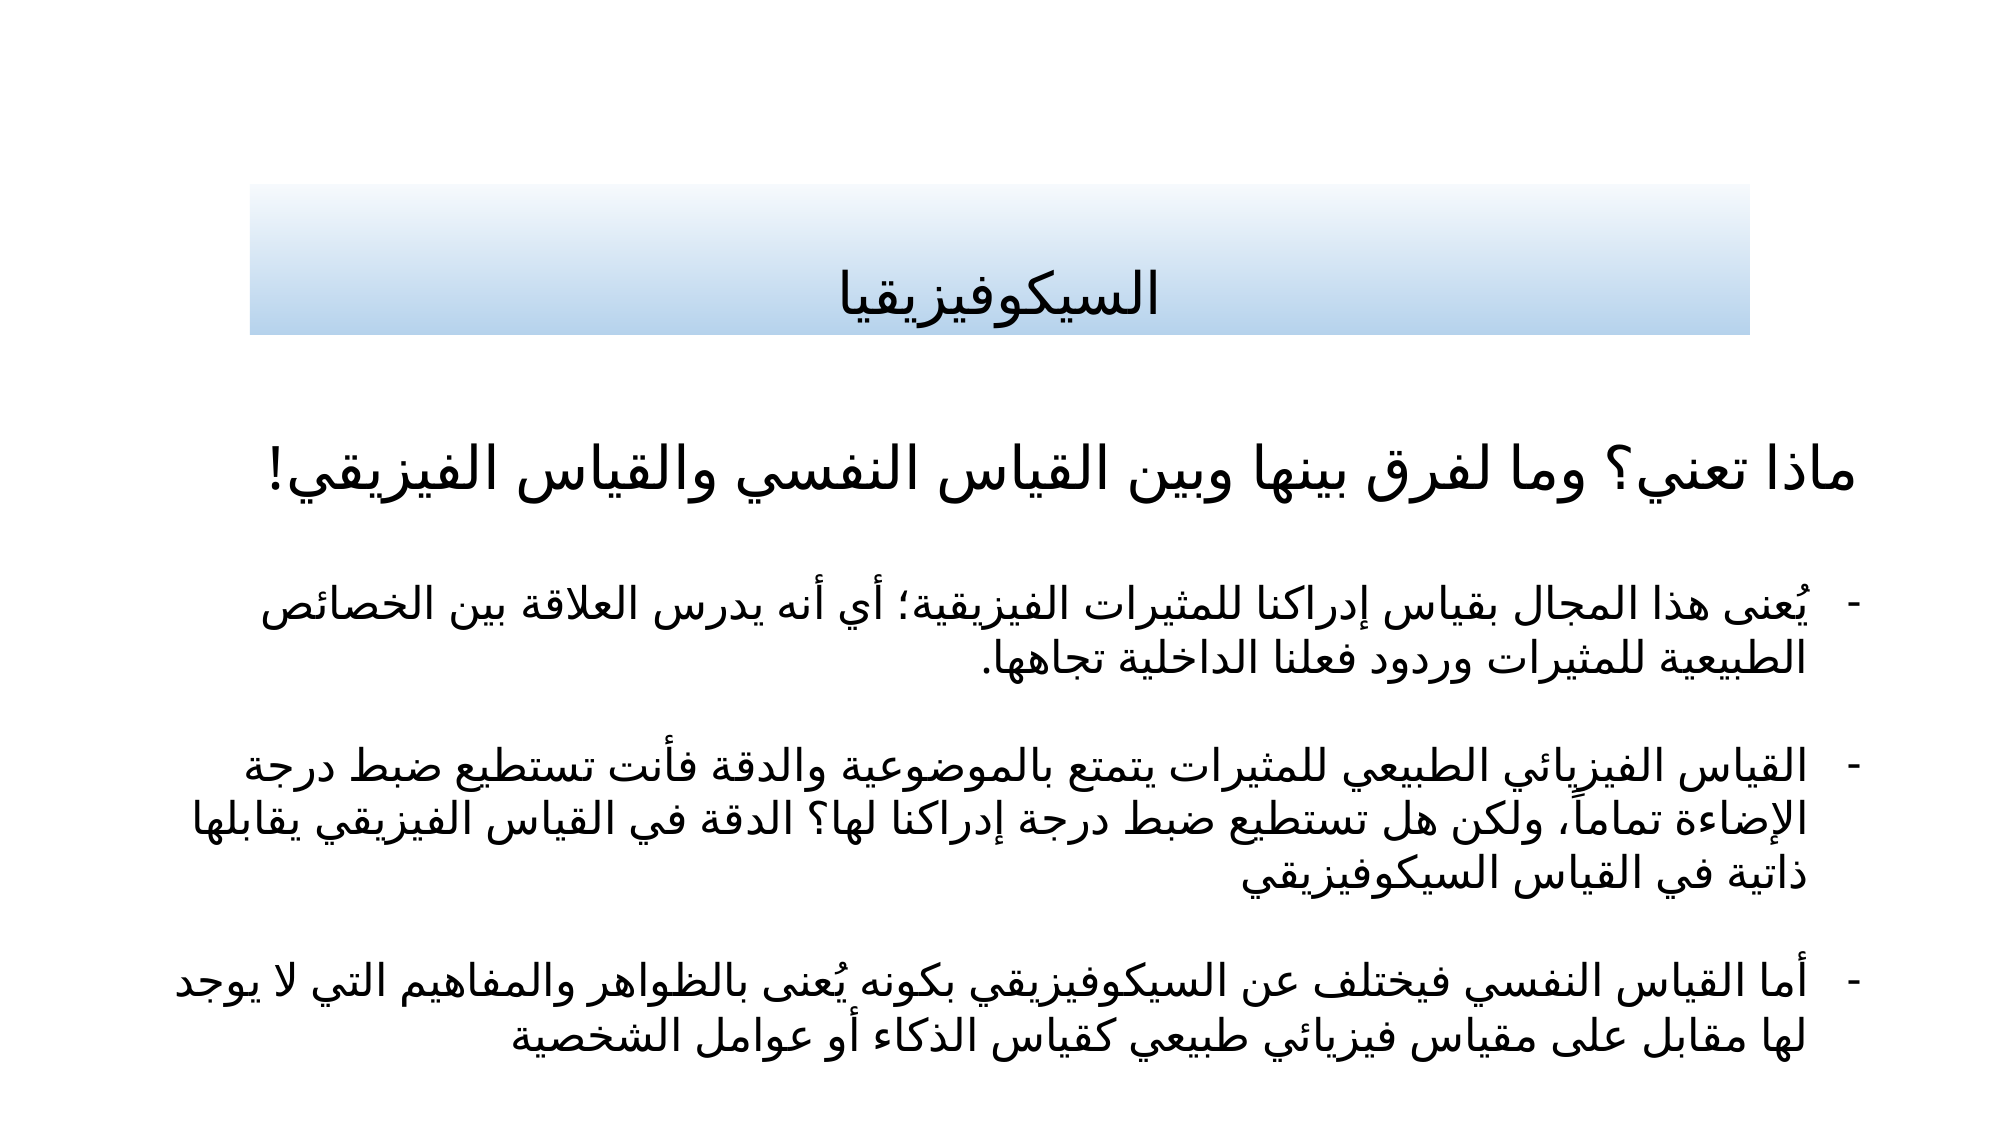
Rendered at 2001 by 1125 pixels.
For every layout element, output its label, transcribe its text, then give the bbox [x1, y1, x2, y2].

title السيكوفيزيقيا [249, 184, 1750, 335]
subtitle ماذا تعني؟ وما لفرق بينها وبين القياس النفسي والقياس الفيزيقي! يُعنى هذا المجال بقياس إدراكنا للمثيرات الفيزيقية؛ أي أنه يدرس العلاقة بين الخصائص الطبيعية للمثيرات وردود فعلنا الداخلية تجاهها. القياس الفيزيائي الطبيعي للمثيرات يتمتع بالموضوعية والدقة فأنت تستطيع ضبط درجة الإضاءة تماماً، ولكن هل تستطيع ضبط درجة إدراكنا لها؟ الدقة في القياس الفيزيقي يقابلها ذاتية في القياس السيكوفيزيقي أما القياس النفسي فيختلف عن السيكوفيزيقي بكونه يُعنى بالظواهر والمفاهيم التي لا يوجد لها مقابل على مقياس فيزيائي طبيعي كقياس الذكاء أو عوامل الشخصية [117, 422, 1875, 1076]
